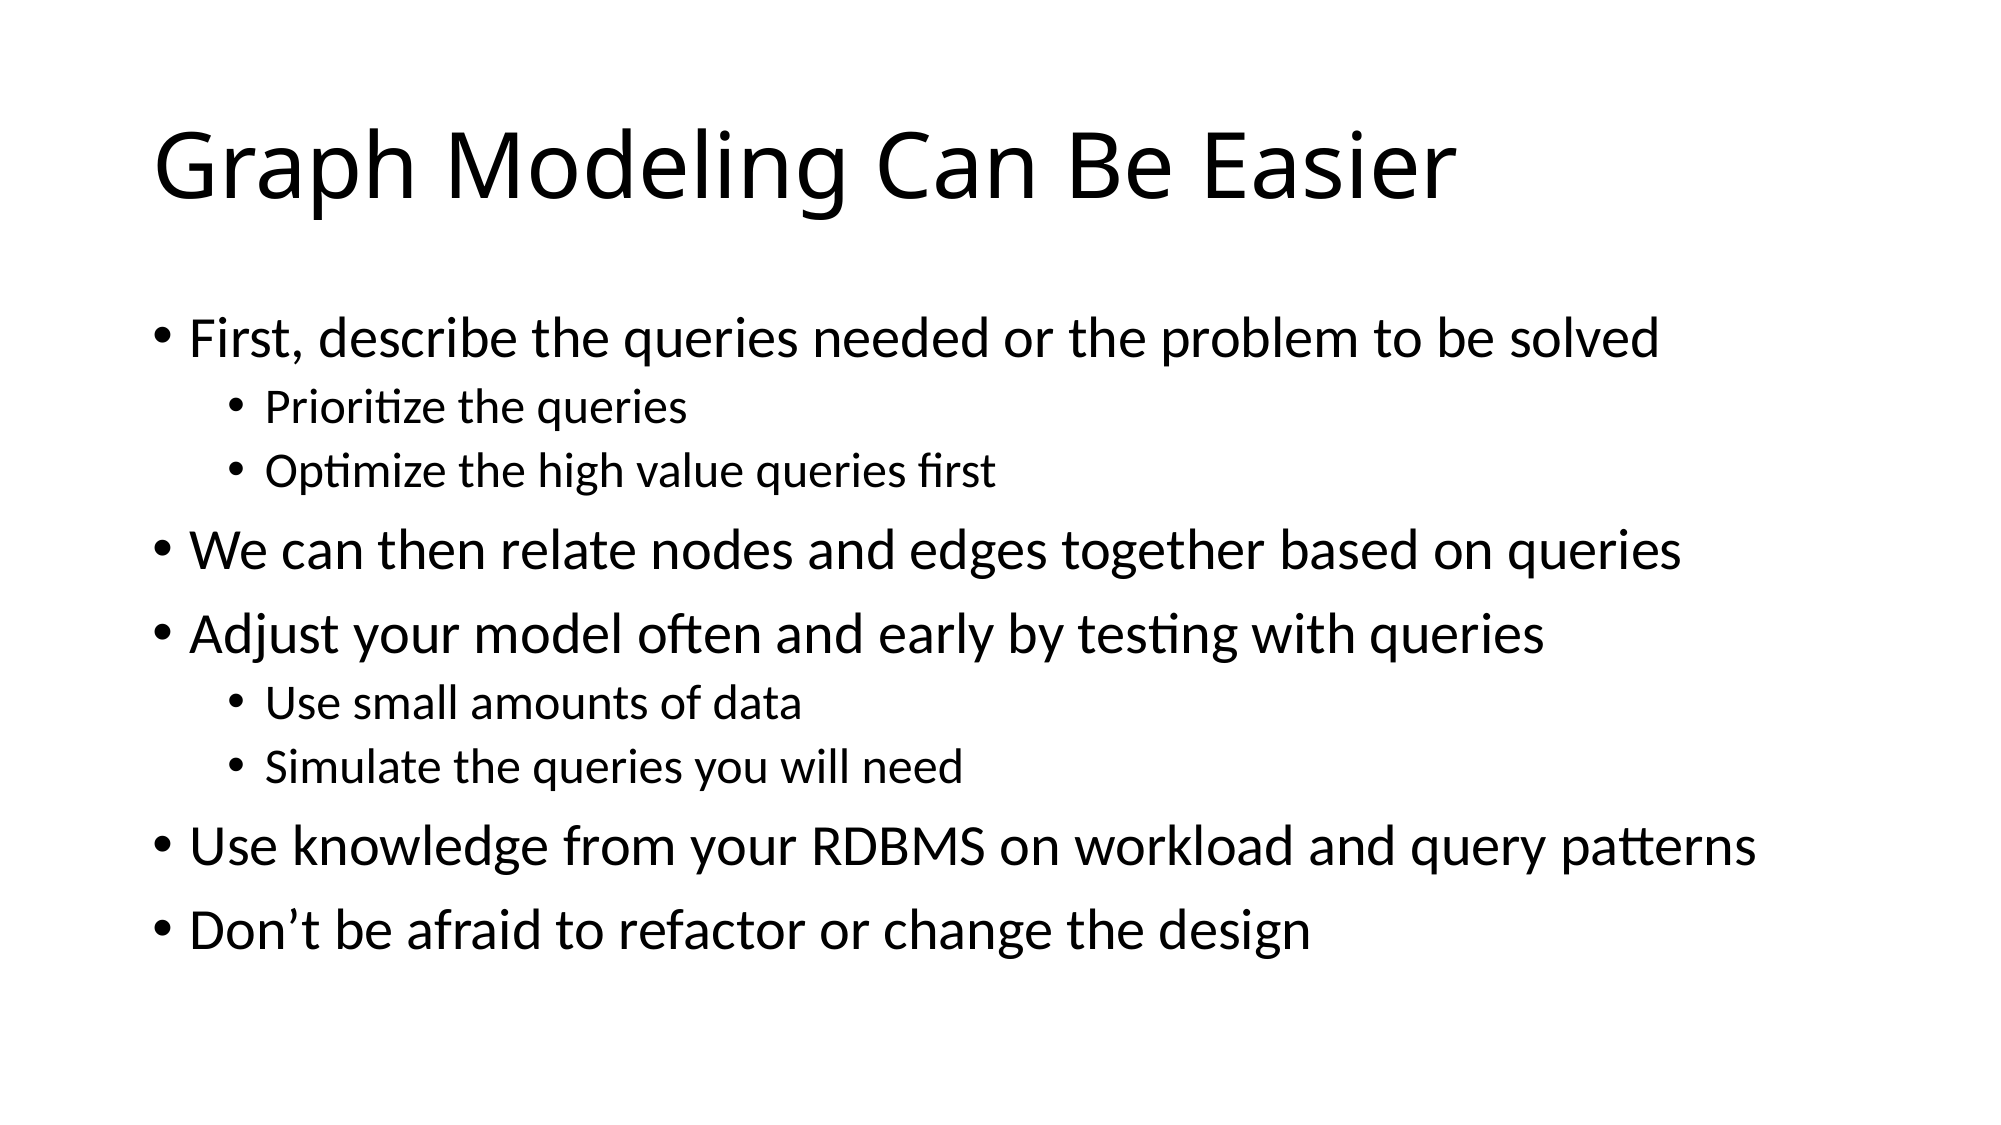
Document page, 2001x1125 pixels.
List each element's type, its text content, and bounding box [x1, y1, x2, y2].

list First, describe the queries needed or the problem to be solved Prioritize the queries Optimize the high value queries first We can then relate nodes and edges together based on queries Adjust your model often and early by testing with queries Use small amounts of data Simulate the queries you will need Use knowledge from your RDBMS on workload and query patterns Don’t be afraid to refactor or change the design [137, 299, 1863, 1014]
title Graph Modeling Can Be Easier [137, 59, 1863, 278]
